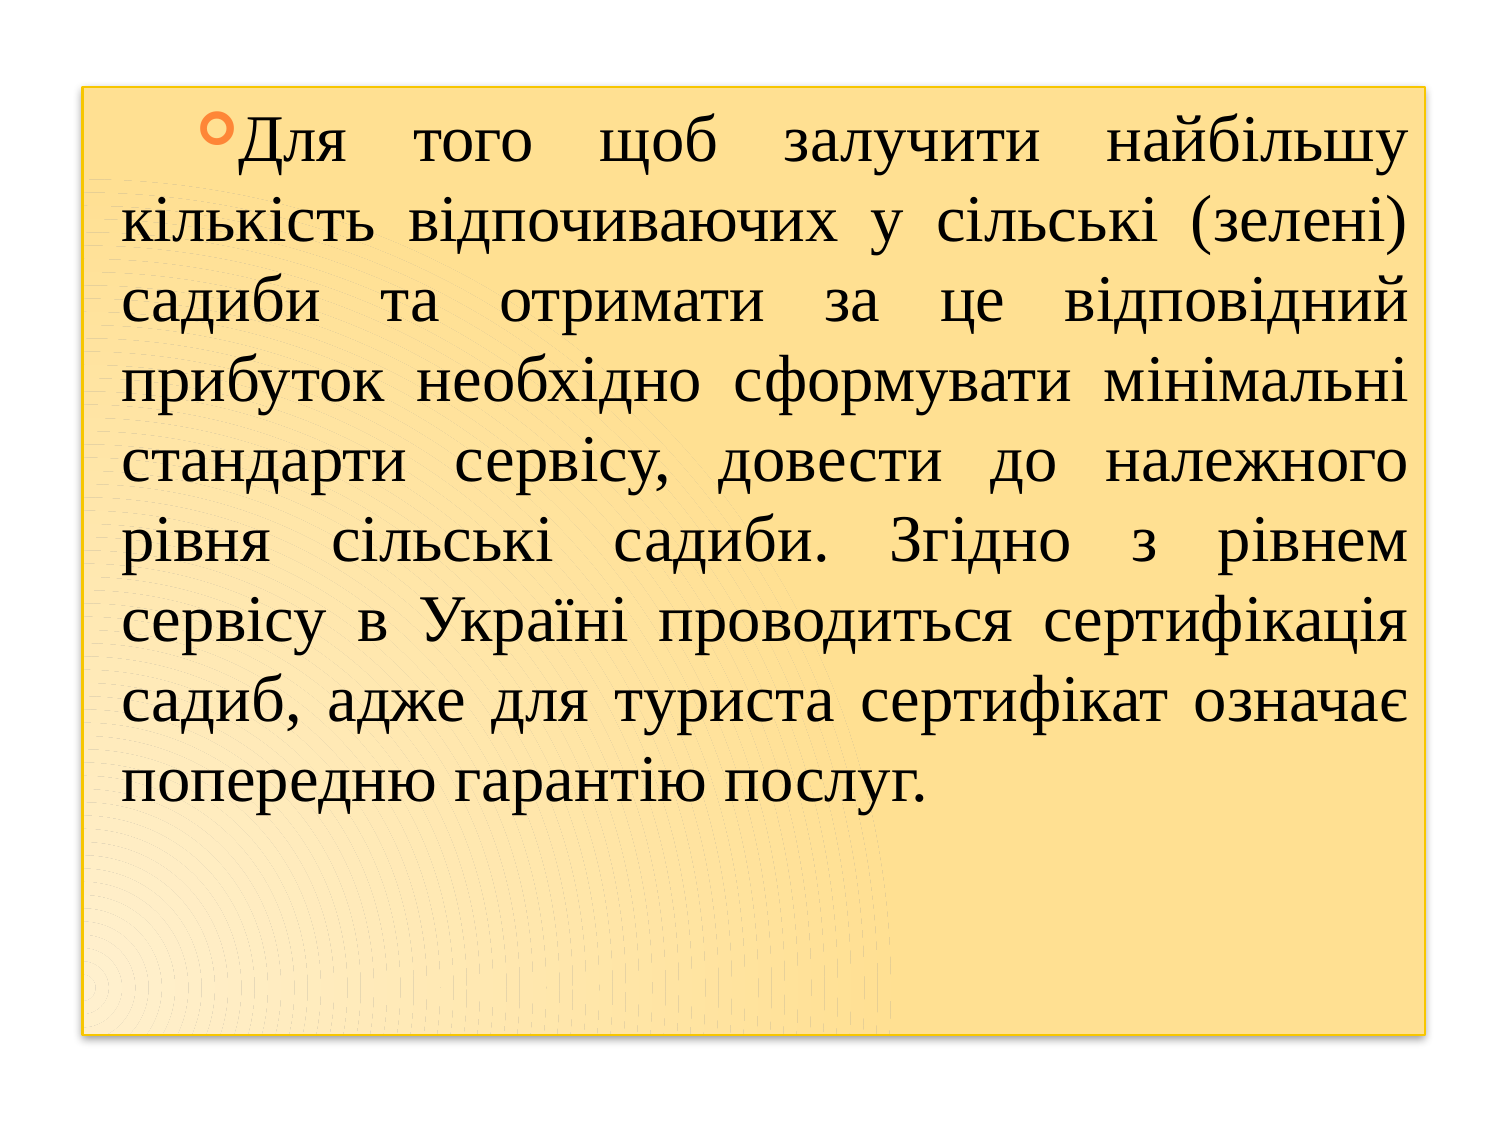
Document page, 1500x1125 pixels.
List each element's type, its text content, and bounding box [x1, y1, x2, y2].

list Для того щоб залучити найбільшу кількість відпочиваючих у сільські (зелені) садиби та отримати за це відповідний прибуток необхідно сформувати мінімальні стандарти сервісу, довести до належного рівня сільські садиби. Згідно з рівнем сервісу в Україні проводиться сертифікація садиб, адже для туриста сертифікат означає попередню гарантію послуг. [81, 86, 1426, 1036]
